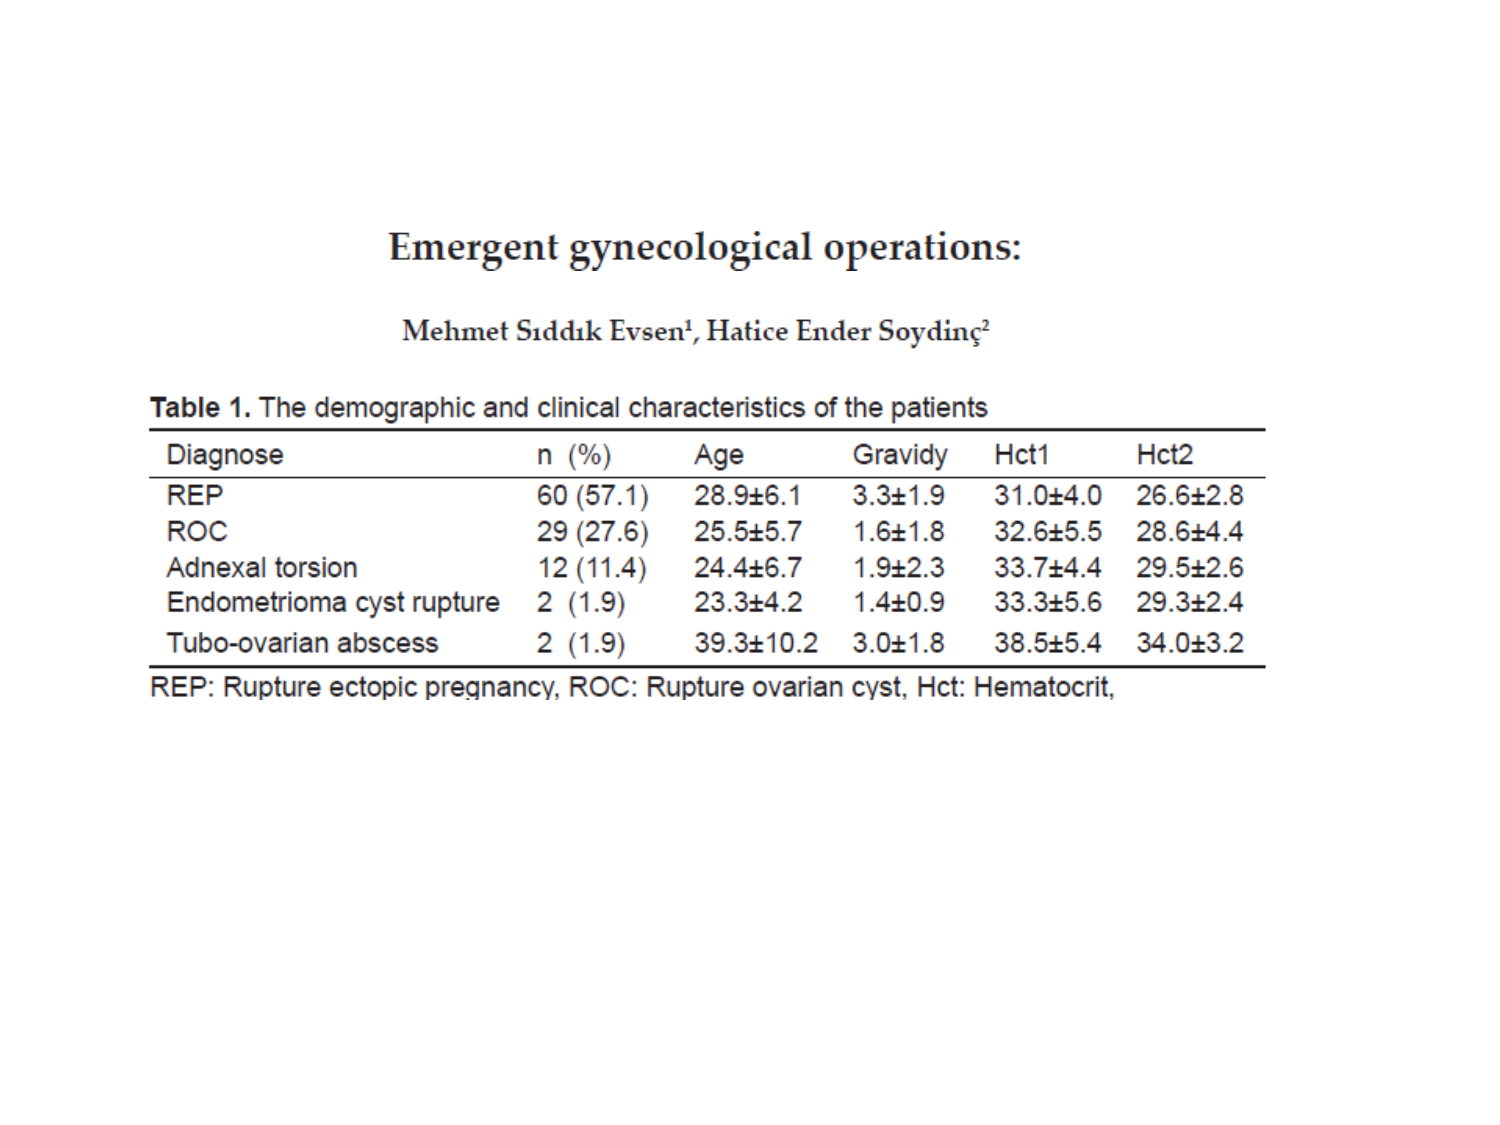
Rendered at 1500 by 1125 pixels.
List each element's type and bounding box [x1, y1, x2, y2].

picture [386, 222, 1025, 272]
picture [398, 304, 998, 358]
picture [140, 386, 1280, 700]
